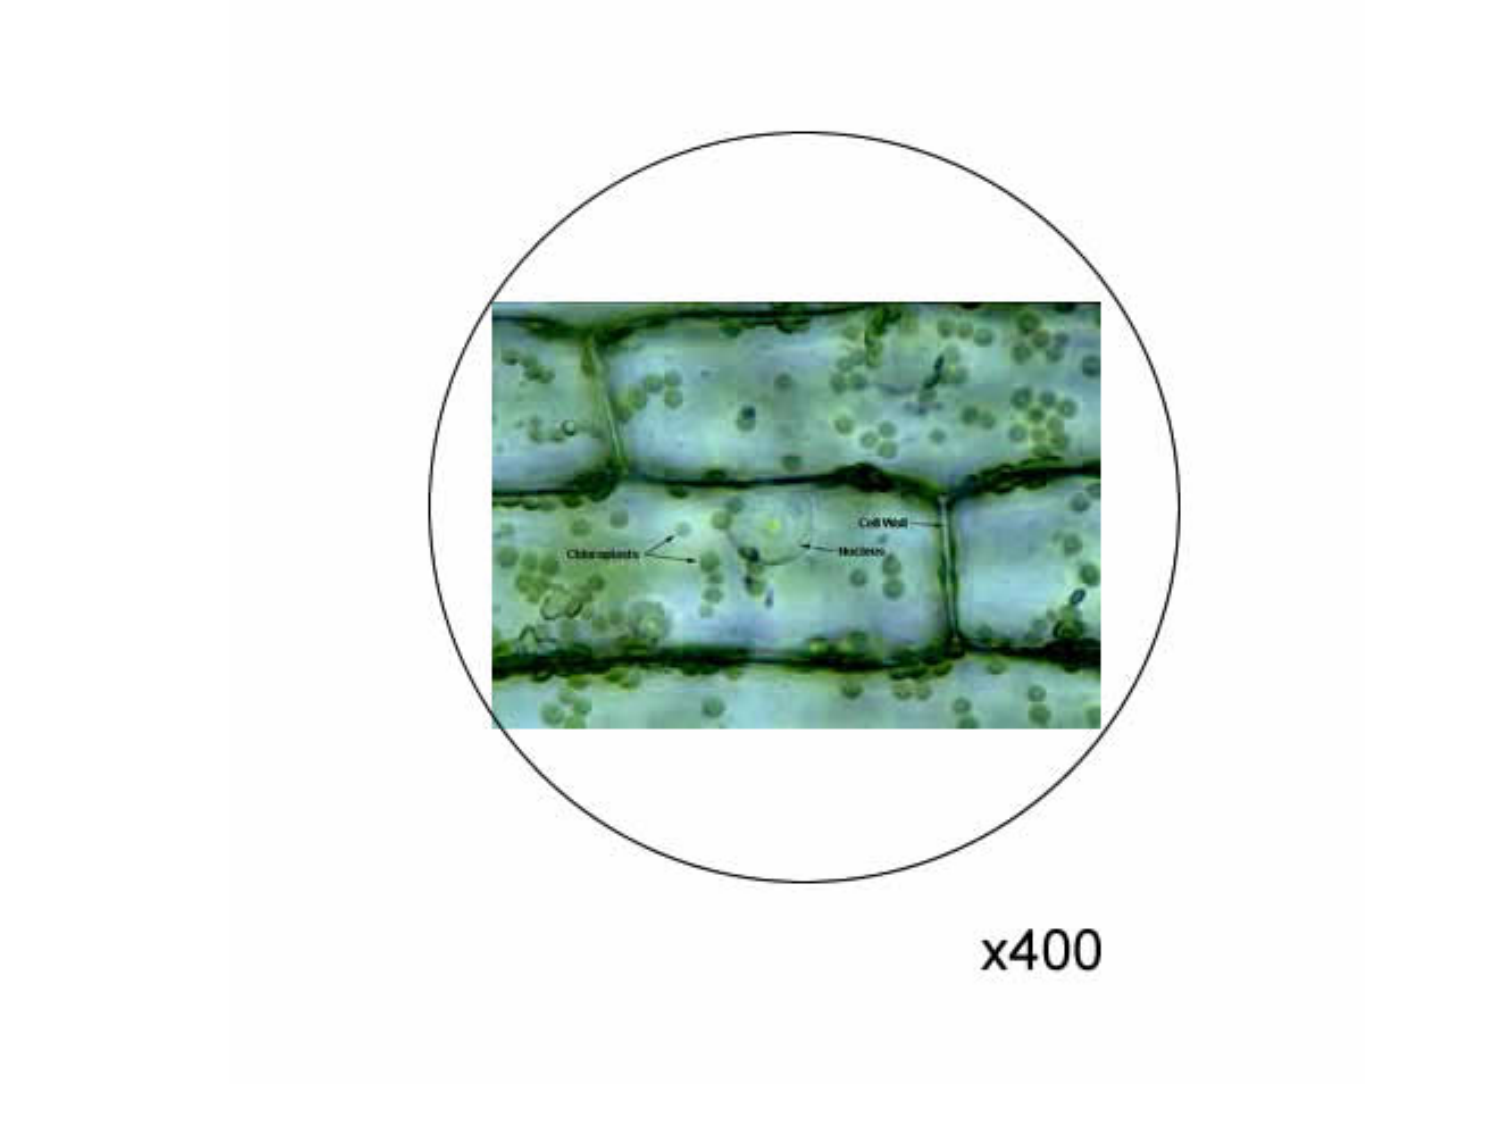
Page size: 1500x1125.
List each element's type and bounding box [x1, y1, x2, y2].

picture [228, 0, 1365, 1084]
